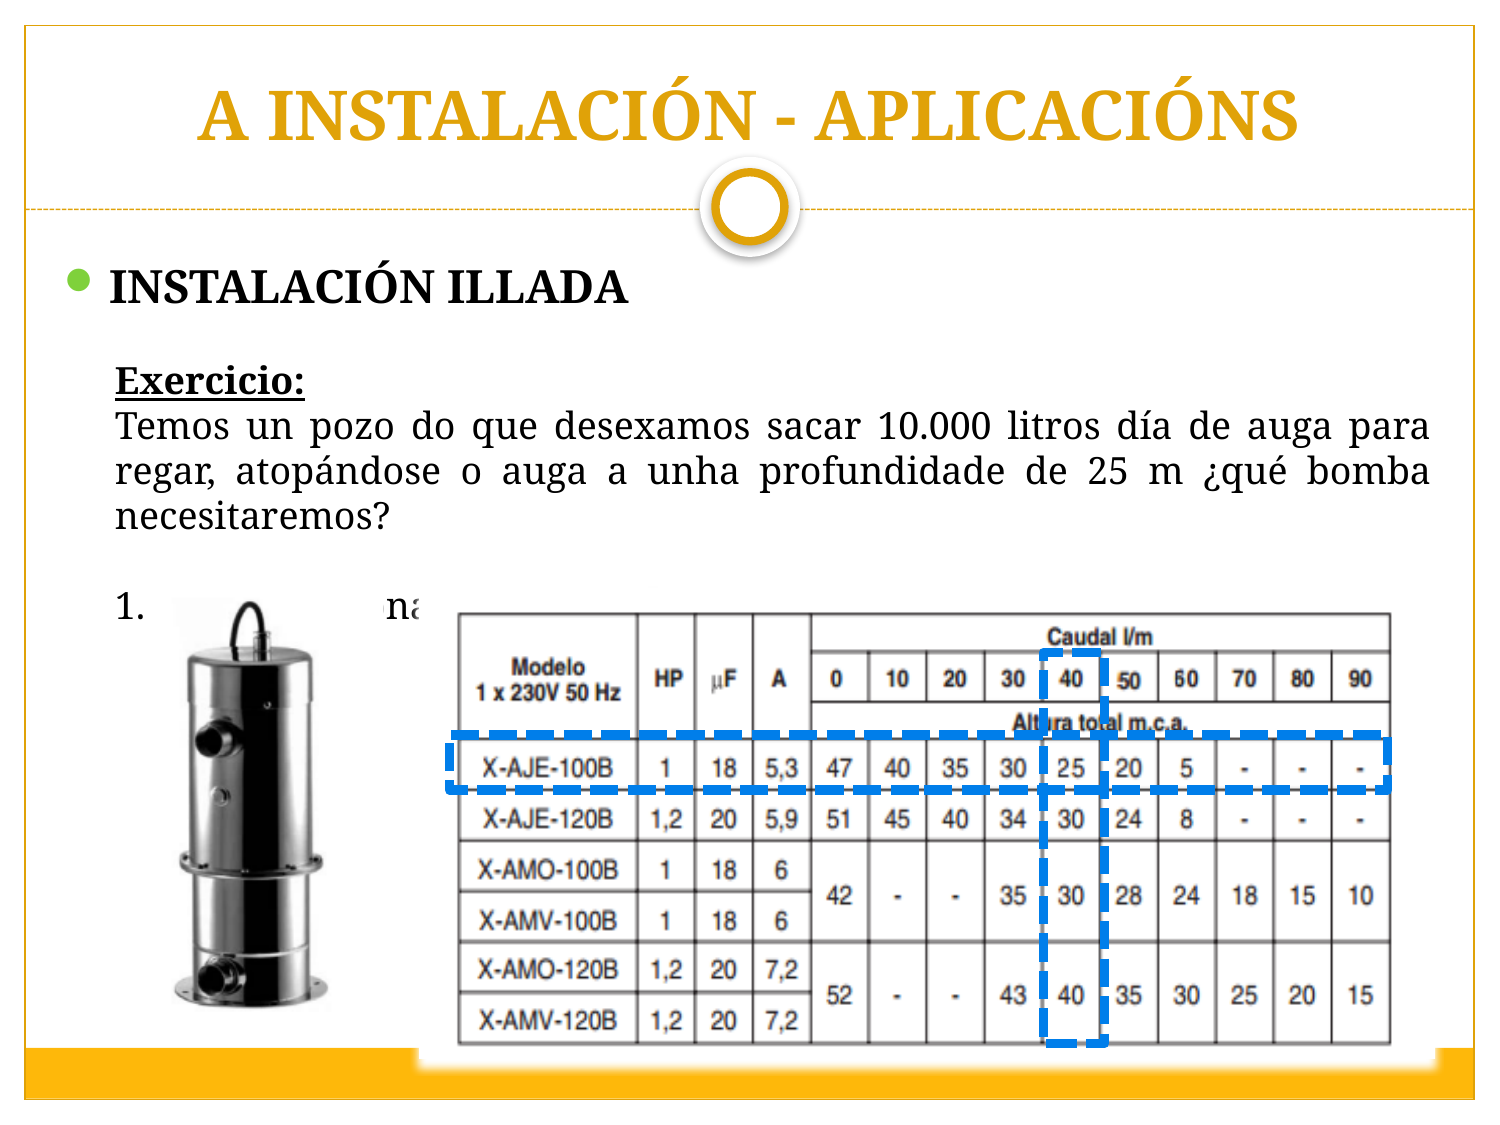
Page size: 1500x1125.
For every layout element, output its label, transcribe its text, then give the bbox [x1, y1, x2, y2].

picture [418, 585, 1436, 1059]
text_box Exercicio: Temos un pozo do que desexamos sacar 10.000 litros día de auga para regar, atopándose o auga a unha profundidade de 25 m ¿qué bomba necesitaremos? 1. Para seleccionar a bomba: [100, 349, 1447, 680]
picture [147, 585, 384, 1026]
list INSTALACIÓN ILLADA [49, 250, 1445, 1001]
title A INSTALACIÓN - APLICACIÓNS [49, 37, 1450, 162]
